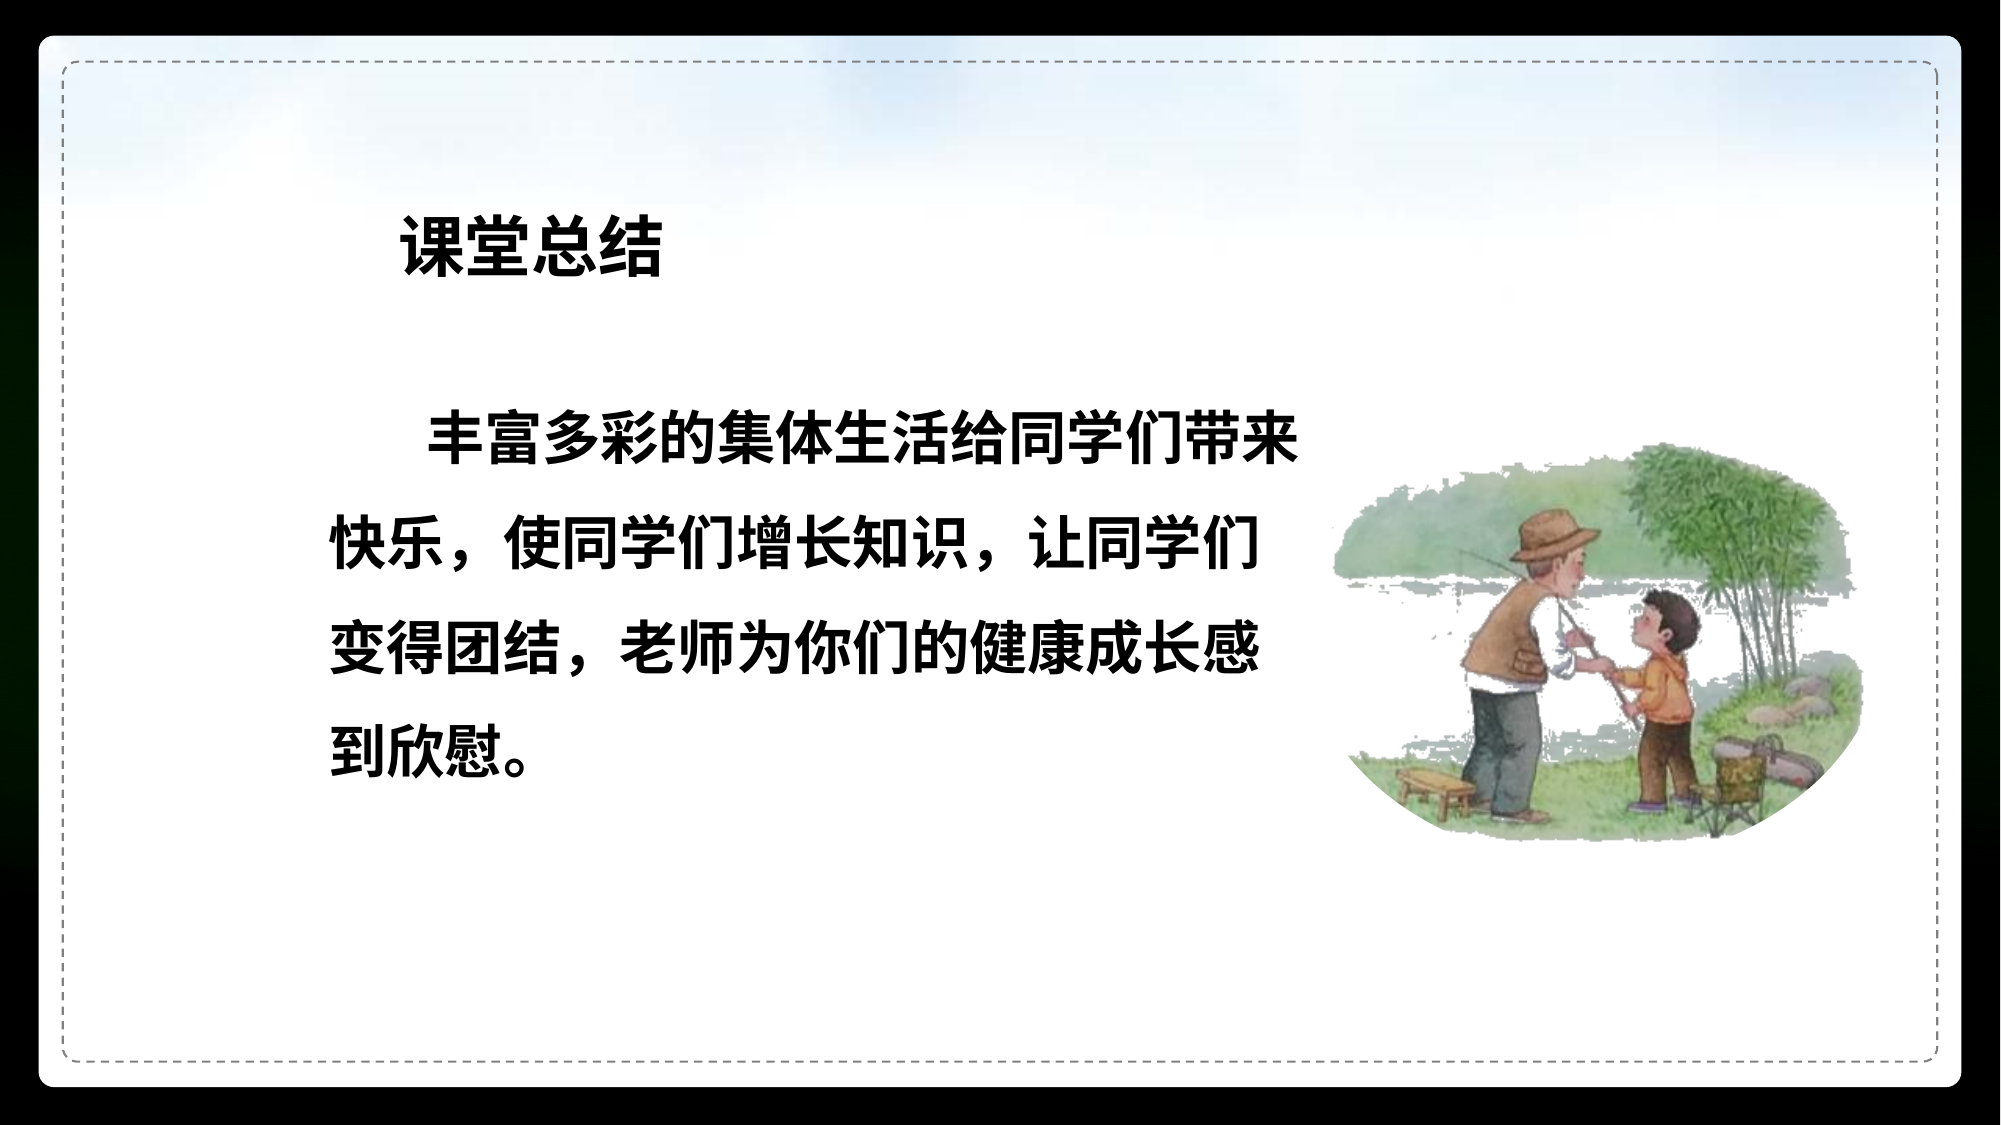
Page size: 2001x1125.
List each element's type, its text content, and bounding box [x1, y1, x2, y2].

text_box 丰富多彩的集体生活给同学们带来快乐，使同学们增长知识，让同学们变得团结，老师为你们的健康成长感到欣慰。 [313, 358, 1325, 793]
picture [0, 0, 2001, 1125]
text_box 课堂总结 [383, 197, 681, 292]
